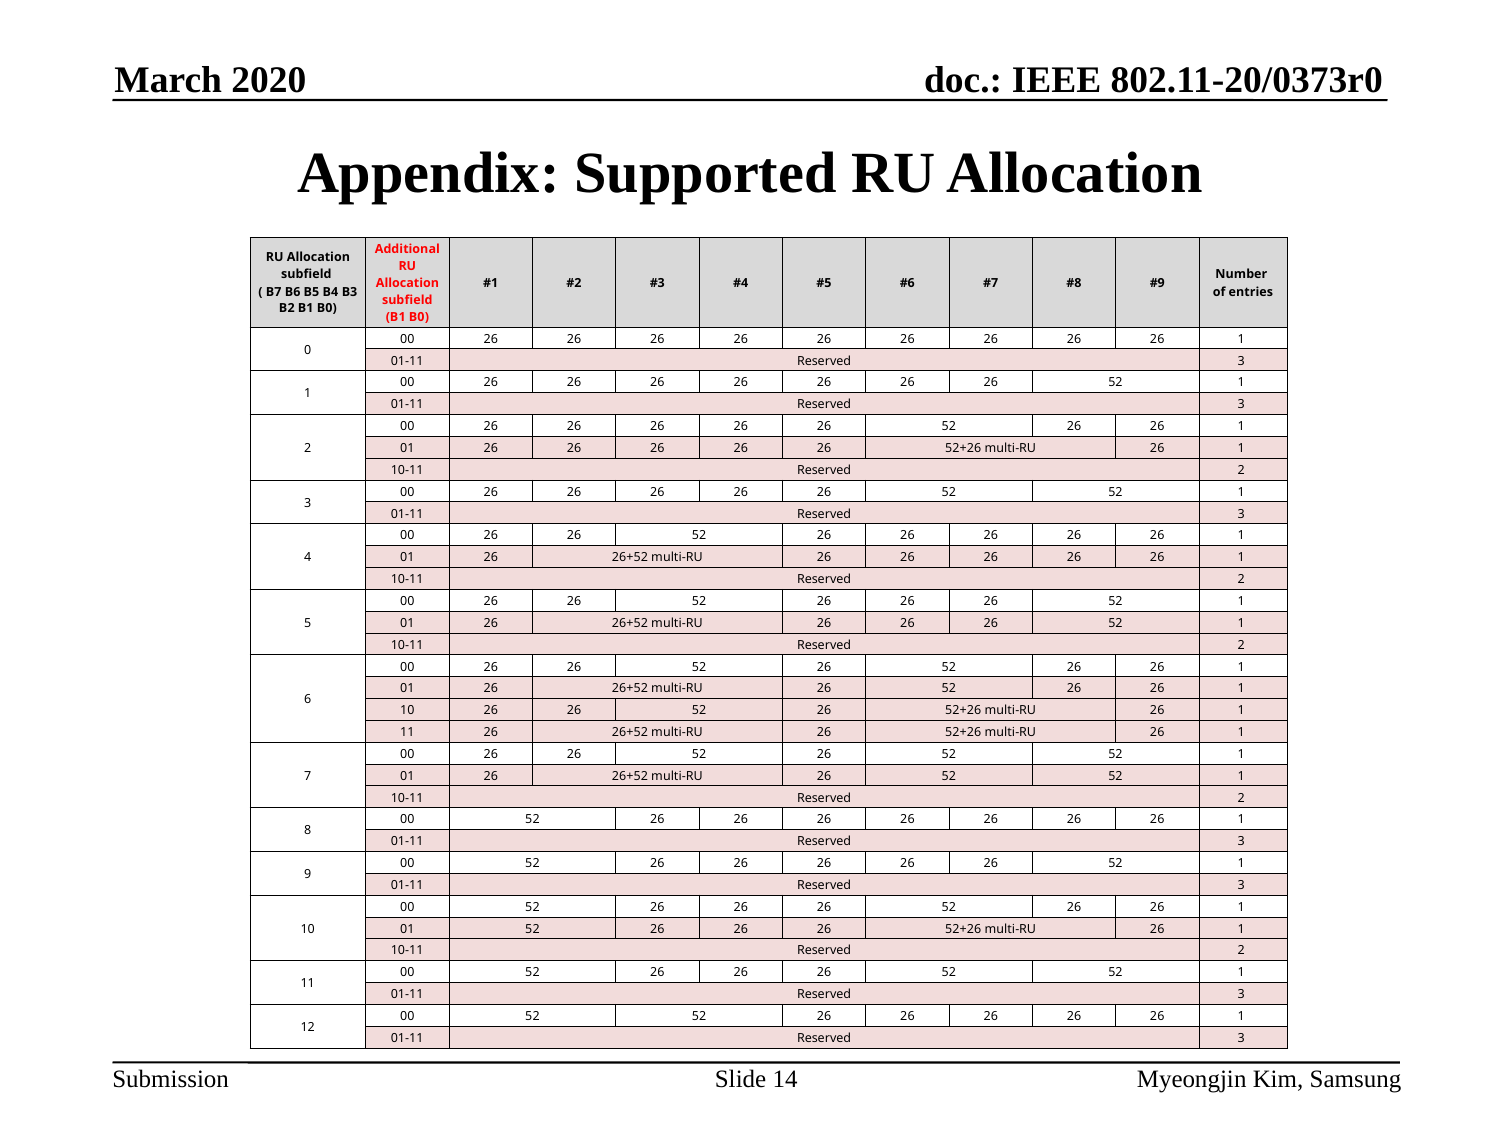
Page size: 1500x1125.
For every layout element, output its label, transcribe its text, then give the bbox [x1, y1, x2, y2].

table_cell 26 [533, 524, 615, 545]
table_cell 26 [1116, 699, 1199, 720]
table_cell 26 [700, 371, 782, 392]
table_cell 1 [1200, 743, 1287, 764]
table_cell 52 [866, 743, 1032, 764]
table_cell 11 [251, 961, 365, 1004]
table_cell 26 [616, 808, 699, 829]
table_cell 52 [866, 677, 1032, 698]
table_cell 01-11 [366, 830, 449, 851]
table_cell 01-11 [366, 1027, 449, 1048]
table_cell 26 [866, 1005, 949, 1026]
table_cell Reserved [450, 393, 1199, 414]
table_cell 1 [1200, 437, 1287, 458]
table_cell 26 [783, 765, 865, 785]
table_cell 26+52 multi-RU [533, 677, 782, 698]
table_cell 1 [1200, 961, 1287, 982]
table_cell 12 [251, 1005, 365, 1048]
table_cell 26 [950, 328, 1032, 348]
table_cell 26 [533, 415, 615, 436]
table_cell 01-11 [366, 874, 449, 895]
table_cell 52+26 multi-RU [866, 699, 1115, 720]
table_cell 01-11 [366, 502, 449, 523]
table_cell 52 [866, 765, 1032, 785]
table_cell 52 [450, 808, 615, 829]
table_cell 26 [700, 328, 782, 348]
table_cell 10-11 [366, 786, 449, 807]
table_cell 1 [1200, 765, 1287, 785]
table_cell 52 [866, 481, 1032, 501]
table_cell 1 [1200, 481, 1287, 501]
table_cell 26 [450, 721, 532, 742]
table_cell 26 [533, 590, 615, 611]
table_cell 1 [1200, 852, 1287, 873]
table_cell Reserved [450, 786, 1199, 807]
table_cell 26 [866, 612, 949, 633]
table_header #7 [950, 238, 1032, 327]
table_cell 26 [616, 896, 699, 917]
table_cell 26 [866, 852, 949, 873]
table_cell 26 [700, 481, 782, 501]
table_cell 7 [251, 743, 365, 807]
table_cell 26 [1033, 655, 1115, 676]
table_cell 52 [866, 655, 1032, 676]
table_cell 52 [450, 918, 615, 938]
table_cell 3 [1200, 393, 1287, 414]
table_cell 6 [251, 655, 365, 742]
table_cell 1 [1200, 918, 1287, 938]
table_cell 26 [700, 961, 782, 982]
table_cell 52 [450, 1005, 615, 1026]
table_cell 00 [366, 961, 449, 982]
table_cell 52 [450, 961, 615, 982]
table_cell 26 [616, 371, 699, 392]
table_cell 26 [1033, 415, 1115, 436]
table_cell 26 [450, 765, 532, 785]
table_cell 10-11 [366, 568, 449, 589]
table_cell 26 [1033, 1005, 1115, 1026]
table_cell 10 [251, 896, 365, 960]
table_cell 1 [1200, 1005, 1287, 1026]
table_cell 10-11 [366, 459, 449, 480]
table_cell 26 [1116, 896, 1199, 917]
table_cell 26 [783, 852, 865, 873]
table_cell 52 [866, 961, 1032, 982]
table_cell 11 [366, 721, 449, 742]
table_cell 26 [950, 546, 1032, 567]
table_cell 26 [450, 655, 532, 676]
table_cell 26 [950, 524, 1032, 545]
table_cell 26 [866, 808, 949, 829]
table_header RU Allocation subfield ( B7 B6 B5 B4 B3 B2 B1 B0) [251, 238, 365, 327]
table_cell 10-11 [366, 634, 449, 654]
table_cell 00 [366, 371, 449, 392]
table_cell 26+52 multi-RU [533, 612, 782, 633]
table_cell 26 [1116, 415, 1199, 436]
table_cell 26 [950, 590, 1032, 611]
table_cell 52 [1033, 371, 1199, 392]
table_cell 3 [1200, 874, 1287, 895]
table_cell 26 [533, 481, 615, 501]
table_cell 26 [783, 437, 865, 458]
table_cell 26 [950, 371, 1032, 392]
table_cell 10 [366, 699, 449, 720]
table_cell 01 [366, 677, 449, 698]
table_cell 1 [1200, 546, 1287, 567]
table_cell 26 [700, 852, 782, 873]
table_cell 52 [450, 896, 615, 917]
table_header #2 [533, 238, 615, 327]
table_cell 01 [366, 437, 449, 458]
table_cell 26 [616, 437, 699, 458]
table_cell 00 [366, 481, 449, 501]
table_cell Reserved [450, 634, 1199, 654]
table_cell 52 [866, 415, 1032, 436]
table_cell 26 [1116, 546, 1199, 567]
table_cell 26 [1116, 524, 1199, 545]
table_cell Reserved [450, 983, 1199, 1004]
table_cell 00 [366, 808, 449, 829]
table_cell 26 [450, 437, 532, 458]
table_cell 52 [1033, 961, 1199, 982]
table_cell 26 [866, 328, 949, 348]
table_cell 3 [1200, 502, 1287, 523]
table_cell 26 [866, 590, 949, 611]
table_cell Reserved [450, 349, 1199, 370]
table_cell 52 [866, 896, 1032, 917]
table_cell 26 [783, 590, 865, 611]
table_cell 26+52 multi-RU [533, 546, 782, 567]
table_cell 00 [366, 590, 449, 611]
table_cell 2 [1200, 634, 1287, 654]
table_cell Reserved [450, 874, 1199, 895]
table_cell Reserved [450, 568, 1199, 589]
table_cell 26 [533, 743, 615, 764]
table_cell 26 [450, 415, 532, 436]
table_cell 26 [616, 328, 699, 348]
table_header #5 [783, 238, 865, 327]
table_cell 52+26 multi-RU [866, 721, 1115, 742]
table_cell 52 [1033, 765, 1199, 785]
table_cell 26 [783, 808, 865, 829]
table_cell 26 [450, 743, 532, 764]
table_cell 26 [700, 415, 782, 436]
table_header #1 [450, 238, 532, 327]
table_cell 26 [616, 481, 699, 501]
table_cell 26 [1033, 328, 1115, 348]
table_cell 1 [1200, 328, 1287, 348]
table_cell 1 [1200, 590, 1287, 611]
table_cell 26 [533, 655, 615, 676]
table_cell 1 [1200, 677, 1287, 698]
table_cell 26 [783, 677, 865, 698]
table_cell 26 [616, 852, 699, 873]
table_cell 26 [450, 546, 532, 567]
table_cell 26 [783, 699, 865, 720]
table_cell 52 [616, 699, 782, 720]
table_cell 1 [1200, 721, 1287, 742]
table_cell Reserved [450, 459, 1199, 480]
table_cell 26 [700, 918, 782, 938]
table_cell 52+26 multi-RU [866, 918, 1115, 938]
table_cell 3 [251, 481, 365, 523]
table_cell 26 [1033, 896, 1115, 917]
table_cell 1 [251, 371, 365, 414]
table_cell 52+26 multi-RU [866, 437, 1115, 458]
table_cell 26+52 multi-RU [533, 765, 782, 785]
table_cell 00 [366, 655, 449, 676]
table_cell 00 [366, 415, 449, 436]
table_cell 2 [1200, 939, 1287, 960]
table_cell 26 [616, 918, 699, 938]
table_cell 01 [366, 546, 449, 567]
table_cell 52 [616, 524, 782, 545]
table_cell 1 [1200, 699, 1287, 720]
table_cell Reserved [450, 502, 1199, 523]
table_cell 01-11 [366, 349, 449, 370]
table_cell 26 [783, 612, 865, 633]
table_cell 2 [1200, 568, 1287, 589]
table_header #9 [1116, 238, 1199, 327]
table_cell 26 [1033, 524, 1115, 545]
table_cell 26 [450, 590, 532, 611]
table_cell 26 [783, 721, 865, 742]
table_cell 52 [450, 852, 615, 873]
table_cell 26 [783, 1005, 865, 1026]
table_cell 26 [700, 896, 782, 917]
table_cell 52 [616, 743, 782, 764]
table_cell 26 [1033, 808, 1115, 829]
table_cell Reserved [450, 939, 1199, 960]
table_cell 00 [366, 328, 449, 348]
table_header Number of entries [1200, 238, 1287, 327]
table_cell 1 [1200, 415, 1287, 436]
table_cell 3 [1200, 1027, 1287, 1048]
table_cell 26 [783, 918, 865, 938]
table_cell 26 [866, 524, 949, 545]
table_cell 52 [1033, 852, 1199, 873]
table_cell 00 [366, 743, 449, 764]
footer Myeongjin Kim, Samsung [1130, 1061, 1402, 1093]
table_cell 26 [533, 328, 615, 348]
table_cell 01-11 [366, 393, 449, 414]
table_cell Reserved [450, 1027, 1199, 1048]
table_cell 26 [783, 371, 865, 392]
table_cell 26 [1116, 328, 1199, 348]
table_cell 26 [950, 1005, 1032, 1026]
table_cell 26+52 multi-RU [533, 721, 782, 742]
table_cell 26 [450, 481, 532, 501]
table_cell 52 [1033, 590, 1199, 611]
table_cell 9 [251, 852, 365, 895]
table_cell 26 [533, 371, 615, 392]
table_cell 00 [366, 896, 449, 917]
table_cell 26 [1033, 546, 1115, 567]
table_cell 1 [1200, 371, 1287, 392]
table_cell 26 [783, 415, 865, 436]
table_cell 26 [950, 612, 1032, 633]
table_cell 52 [616, 655, 782, 676]
table_cell 1 [1200, 524, 1287, 545]
table_cell 26 [700, 808, 782, 829]
table_cell 26 [450, 699, 532, 720]
table_cell 26 [450, 677, 532, 698]
table_cell 26 [1116, 677, 1199, 698]
table_cell 26 [1116, 655, 1199, 676]
table_cell 26 [616, 961, 699, 982]
table_cell 26 [783, 328, 865, 348]
table_cell 26 [1116, 1005, 1199, 1026]
table_cell 00 [366, 852, 449, 873]
table_cell 26 [783, 896, 865, 917]
table_cell 26 [533, 437, 615, 458]
table_header #8 [1033, 238, 1115, 327]
table_cell 1 [1200, 896, 1287, 917]
table_cell 52 [1033, 743, 1199, 764]
table_cell 1 [1200, 655, 1287, 676]
table_cell 52 [616, 590, 782, 611]
table_header #4 [700, 238, 782, 327]
table_cell Reserved [450, 830, 1199, 851]
table_cell 26 [1116, 437, 1199, 458]
table_cell 01-11 [366, 983, 449, 1004]
table_cell 01 [366, 765, 449, 785]
table_cell 52 [1033, 481, 1199, 501]
table_cell 10-11 [366, 939, 449, 960]
table_cell 8 [251, 808, 365, 851]
title Appendix: Supported RU Allocation [112, 112, 1388, 226]
table_cell 26 [866, 371, 949, 392]
table_header #3 [616, 238, 699, 327]
table_cell 26 [1116, 808, 1199, 829]
table_cell 2 [1200, 459, 1287, 480]
table_cell 1 [1200, 808, 1287, 829]
table_cell 26 [1033, 677, 1115, 698]
table_cell 26 [783, 743, 865, 764]
table_cell 26 [450, 524, 532, 545]
table_cell 26 [866, 546, 949, 567]
table_header Additional RU Allocation subfield (B1 B0) [366, 238, 449, 327]
table_cell 52 [1033, 612, 1199, 633]
slide_number Slide 14 [712, 1061, 800, 1093]
table_cell 26 [950, 808, 1032, 829]
table_cell 26 [1116, 721, 1199, 742]
table_cell 00 [366, 1005, 449, 1026]
table_cell 26 [783, 655, 865, 676]
table_cell 2 [251, 415, 365, 480]
table_cell 26 [783, 481, 865, 501]
table_cell 26 [783, 961, 865, 982]
table_cell 5 [251, 590, 365, 654]
table_cell 2 [1200, 786, 1287, 807]
table_cell 3 [1200, 349, 1287, 370]
table_cell 01 [366, 918, 449, 938]
table_header #6 [866, 238, 949, 327]
table_cell 26 [533, 699, 615, 720]
table_cell 26 [783, 524, 865, 545]
table_cell 4 [251, 524, 365, 589]
table_cell 26 [450, 328, 532, 348]
table_cell 3 [1200, 983, 1287, 1004]
table_cell 26 [783, 546, 865, 567]
table_cell 26 [616, 415, 699, 436]
table_cell 26 [950, 852, 1032, 873]
table_cell 26 [700, 437, 782, 458]
table_cell 26 [1116, 918, 1199, 938]
table_cell 52 [616, 1005, 782, 1026]
table_cell 3 [1200, 830, 1287, 851]
table_cell 26 [450, 371, 532, 392]
table_cell 00 [366, 524, 449, 545]
table_cell 01 [366, 612, 449, 633]
table_cell 26 [450, 612, 532, 633]
table_cell 0 [251, 328, 365, 370]
table_cell 1 [1200, 612, 1287, 633]
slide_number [114, 54, 309, 101]
